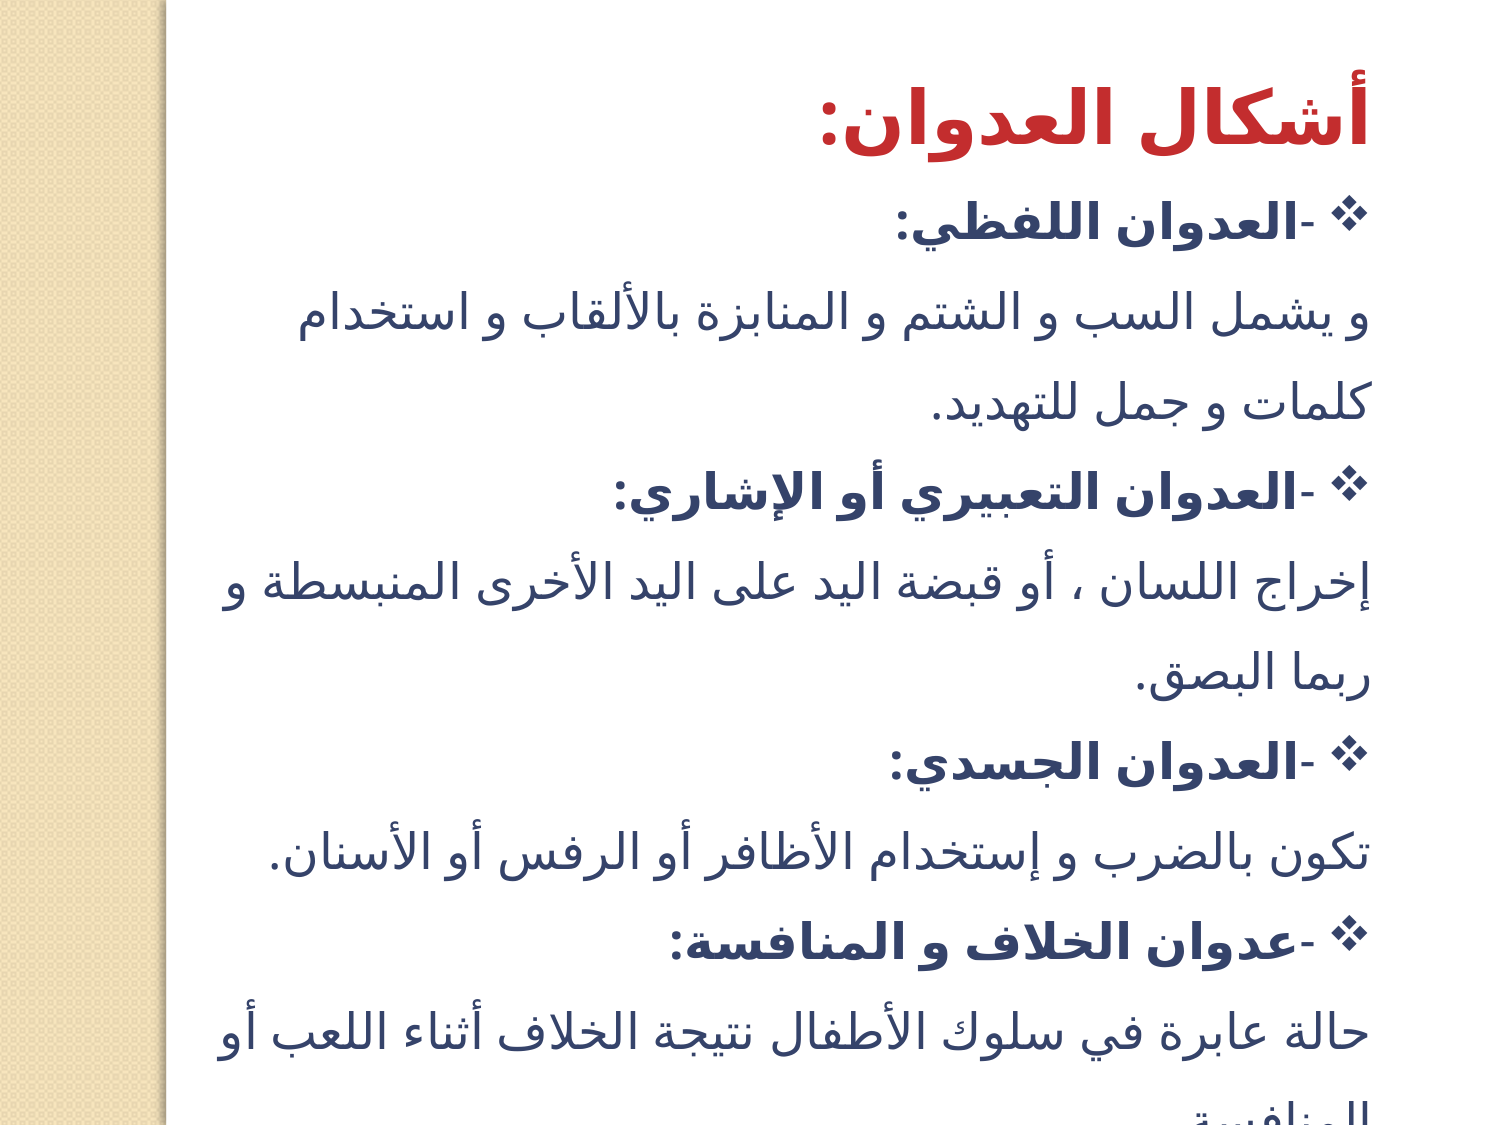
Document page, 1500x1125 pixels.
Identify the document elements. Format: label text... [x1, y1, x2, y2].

text_box أشكال العدوان: -العدوان اللفظي: و يشمل السب و الشتم و المنابزة بالألقاب و استخدام كلمات و جمل للتهديد. -العدوان التعبيري أو الإشاري: إخراج اللسان ، أو قبضة اليد على اليد الأخرى المنبسطة و ربما البصق. -العدوان الجسدي: تكون بالضرب و إستخدام الأظافر أو الرفس أو الأسنان. -عدوان الخلاف و المنافسة: حالة عابرة في سلوك الأطفال نتيجة الخلاف أثناء اللعب أو المنافسة و عادة ينتهي هذا العدوان بالخصام و التباعد ، و سرعان ما ينسى الموضوع و يعود الأطفال إلى اللعب. [162, 62, 1388, 1125]
